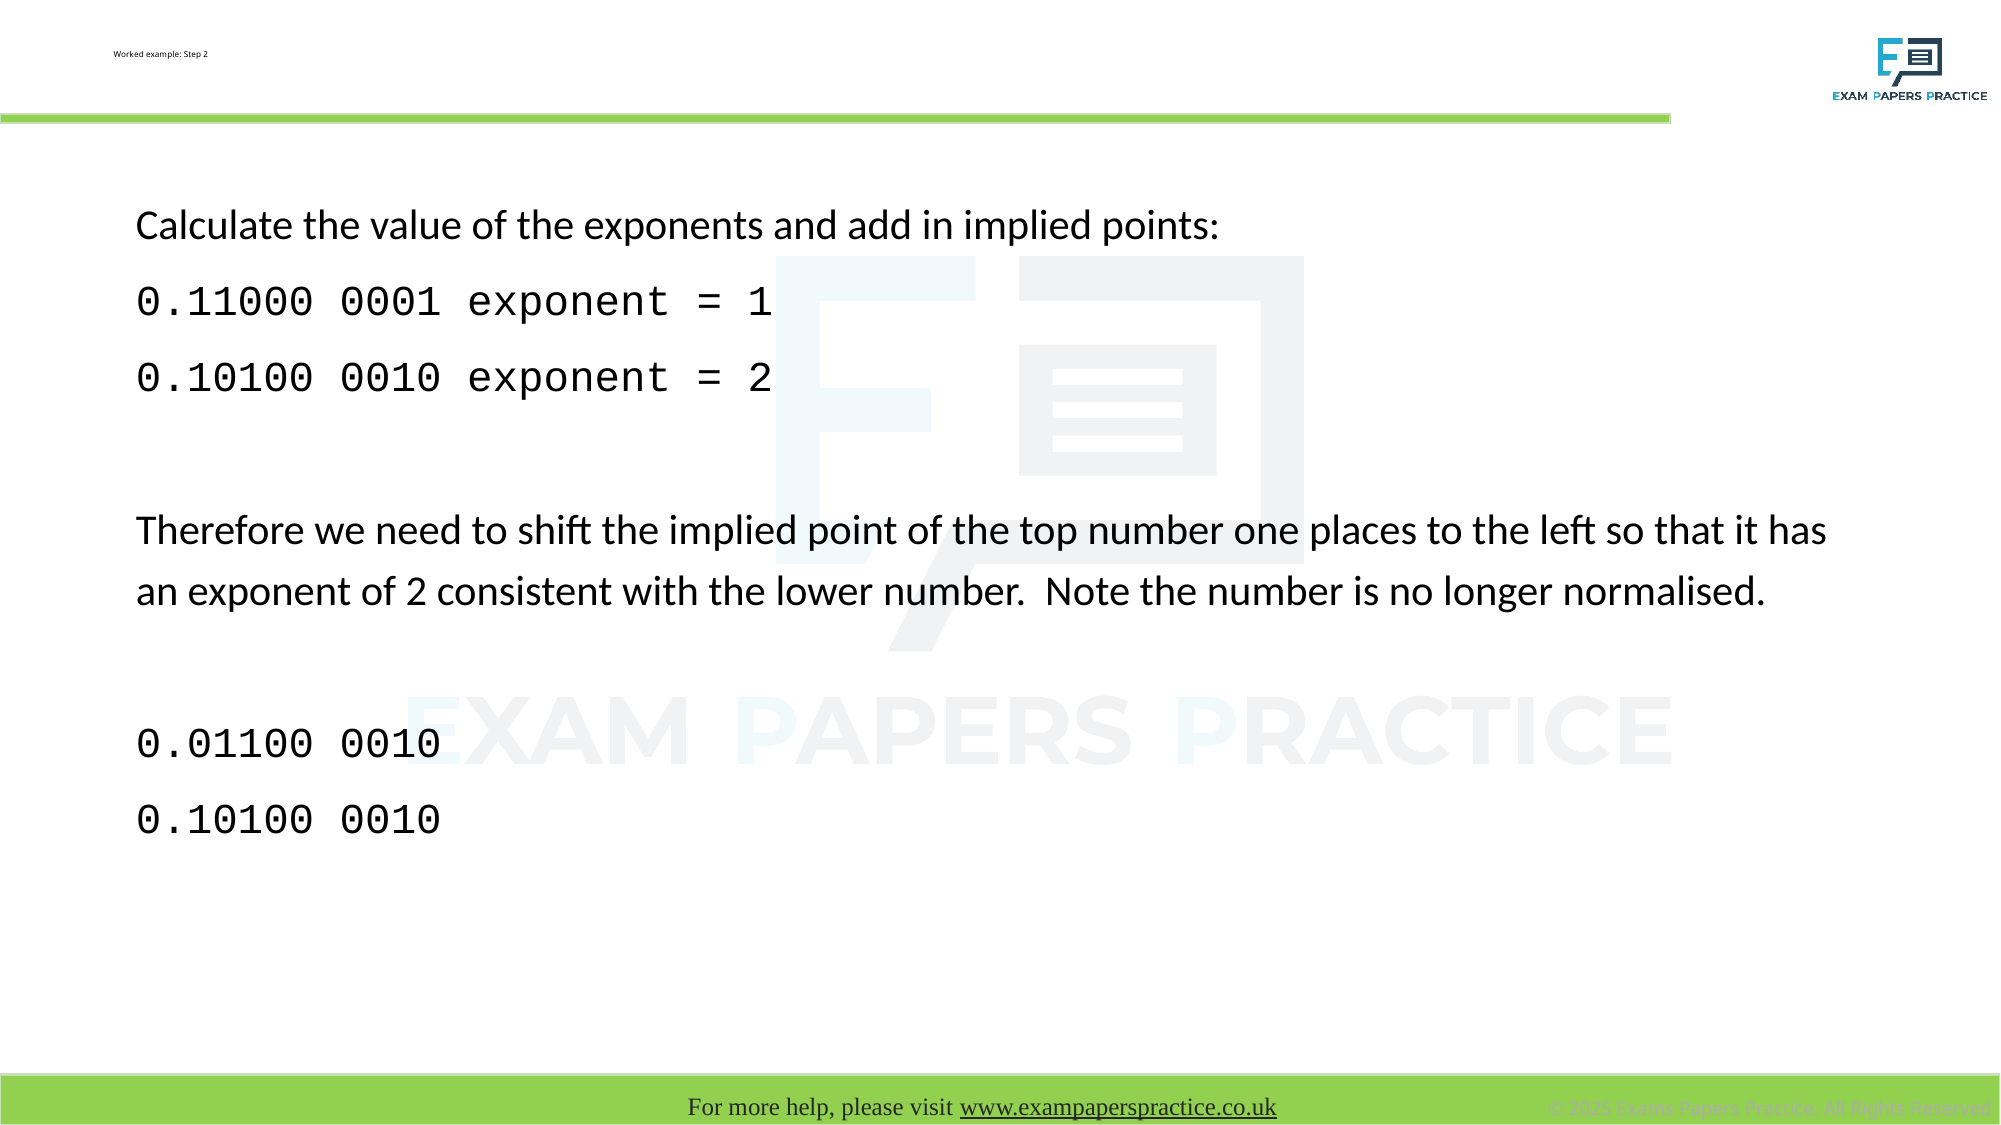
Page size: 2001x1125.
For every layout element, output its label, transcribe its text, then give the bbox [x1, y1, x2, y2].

title Worked example: Step 2 [98, 43, 1824, 68]
list Calculate the value of the exponents and add in implied points: 0.11000 0001 exponent = 1 0.10100 0010 exponent = 2 Therefore we need to shift the implied point of the top number one places to the left so that it has an exponent of 2 consistent with the lower number. Note the number is no longer normalised. 0.01100 0010 0.10100 0010 [120, 179, 1846, 893]
